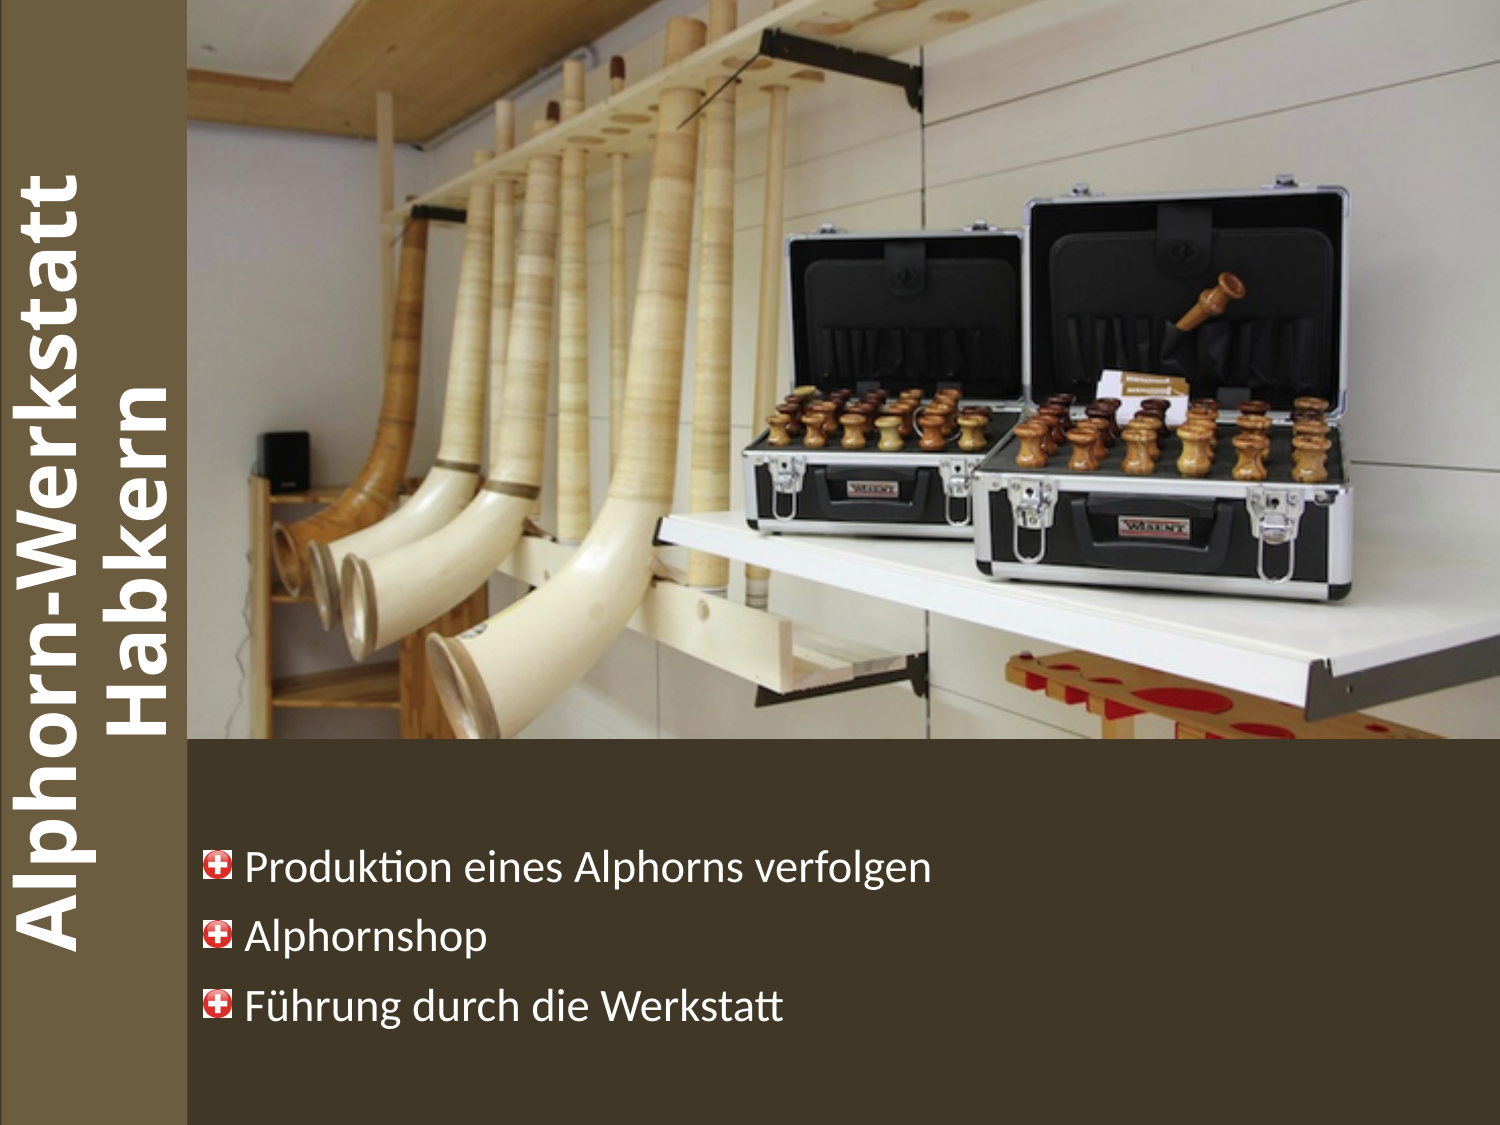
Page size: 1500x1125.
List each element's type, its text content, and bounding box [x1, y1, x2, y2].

title Alphorn-Werkstatt Habkern [1, 0, 188, 1125]
picture [187, 0, 1500, 739]
list Produktion eines Alphorns verfolgen Alphornshop Führung durch die Werkstatt [188, 834, 1500, 1041]
